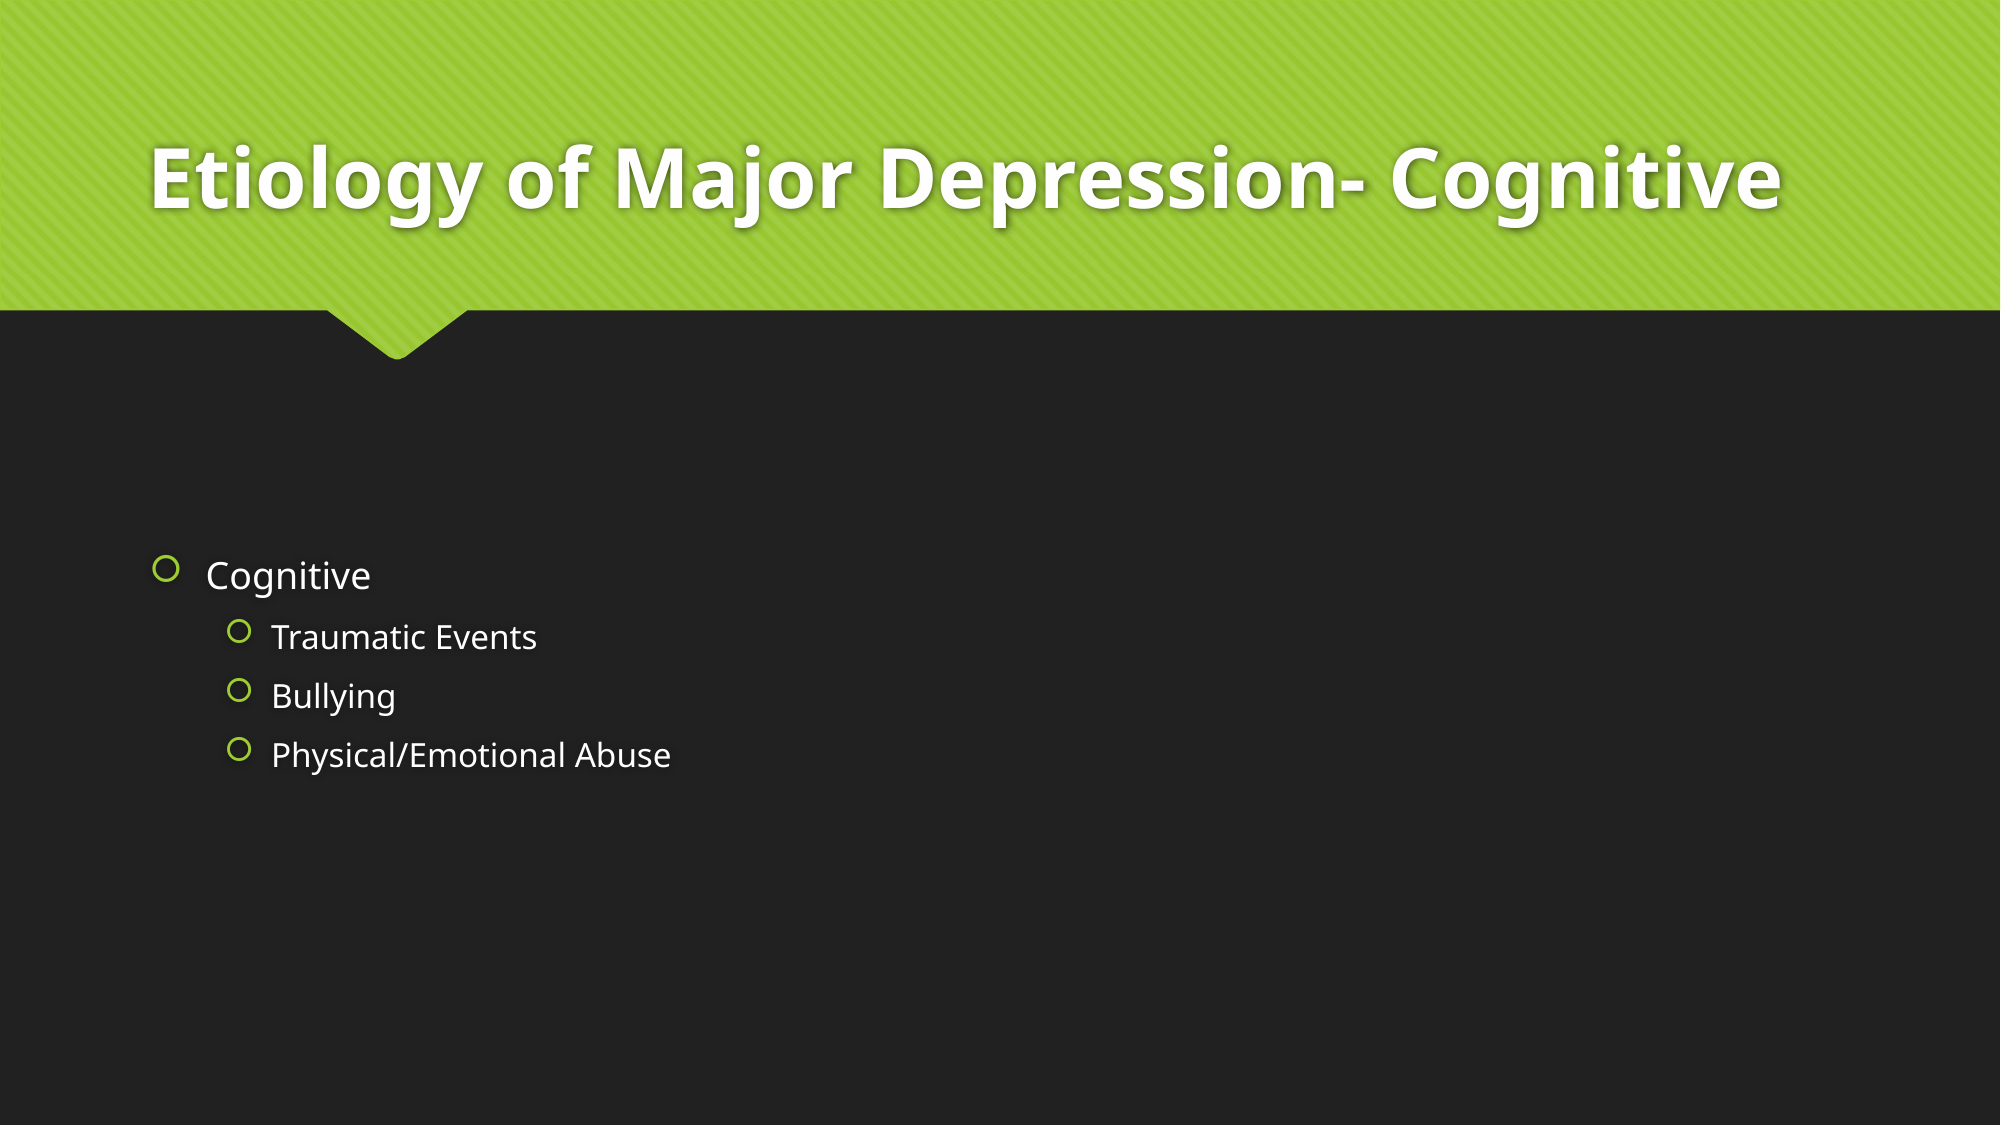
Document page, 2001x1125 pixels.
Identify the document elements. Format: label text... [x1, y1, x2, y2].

title Etiology of Major Depression- Cognitive [132, 73, 1868, 233]
list Cognitive Traumatic Events Bullying Physical/Emotional Abuse [134, 364, 1866, 962]
